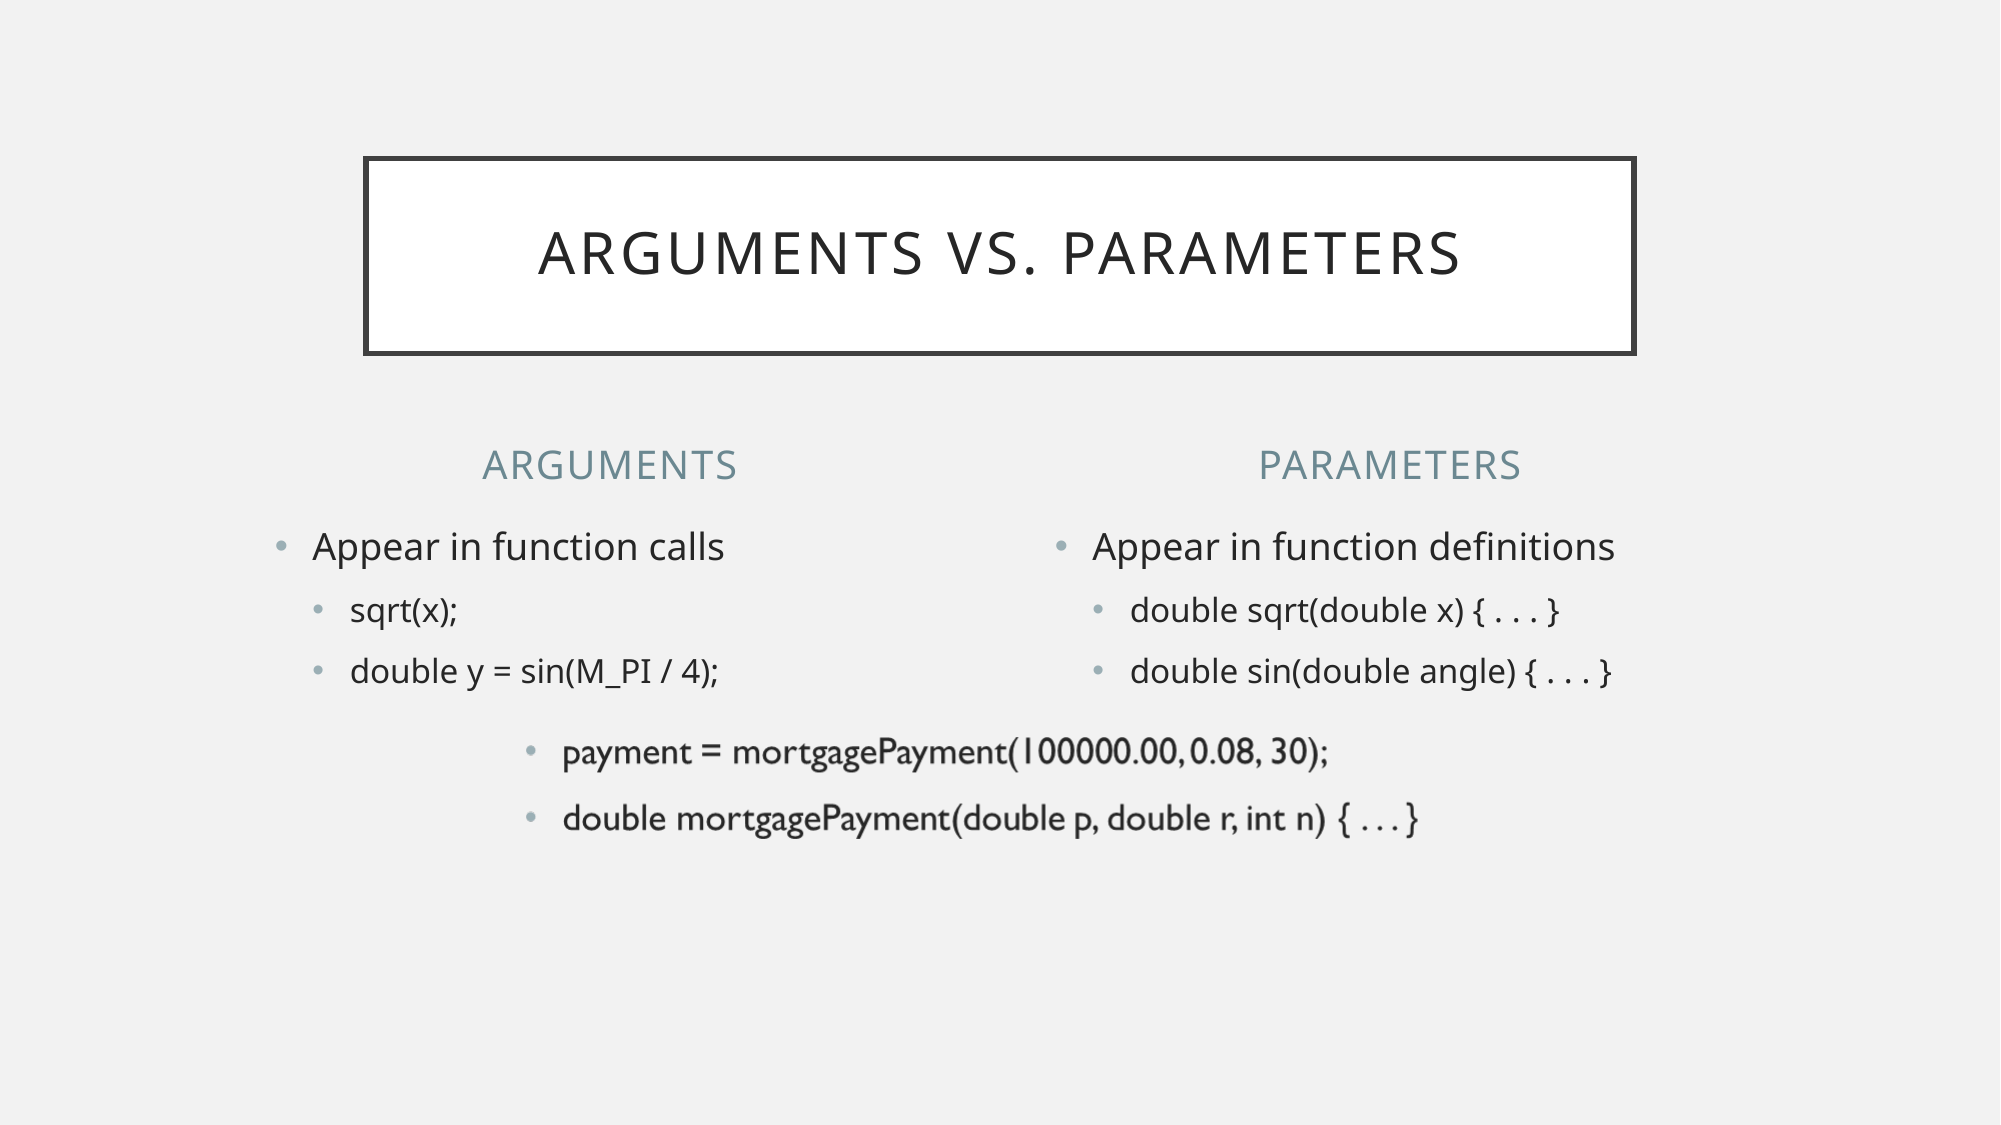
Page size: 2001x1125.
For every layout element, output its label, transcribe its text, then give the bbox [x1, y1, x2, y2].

list Appear in function definitions double sqrt(double x) { . . . } double sin(double angle) { . . . } [1039, 515, 1738, 714]
list Parameters [1039, 379, 1741, 495]
list Appear in function calls sqrt(x); double y = sin(M_PI / 4); [259, 515, 961, 715]
list Arguments [259, 379, 961, 495]
title Arguments vs. Parameters [363, 156, 1637, 356]
picture [503, 714, 1778, 863]
